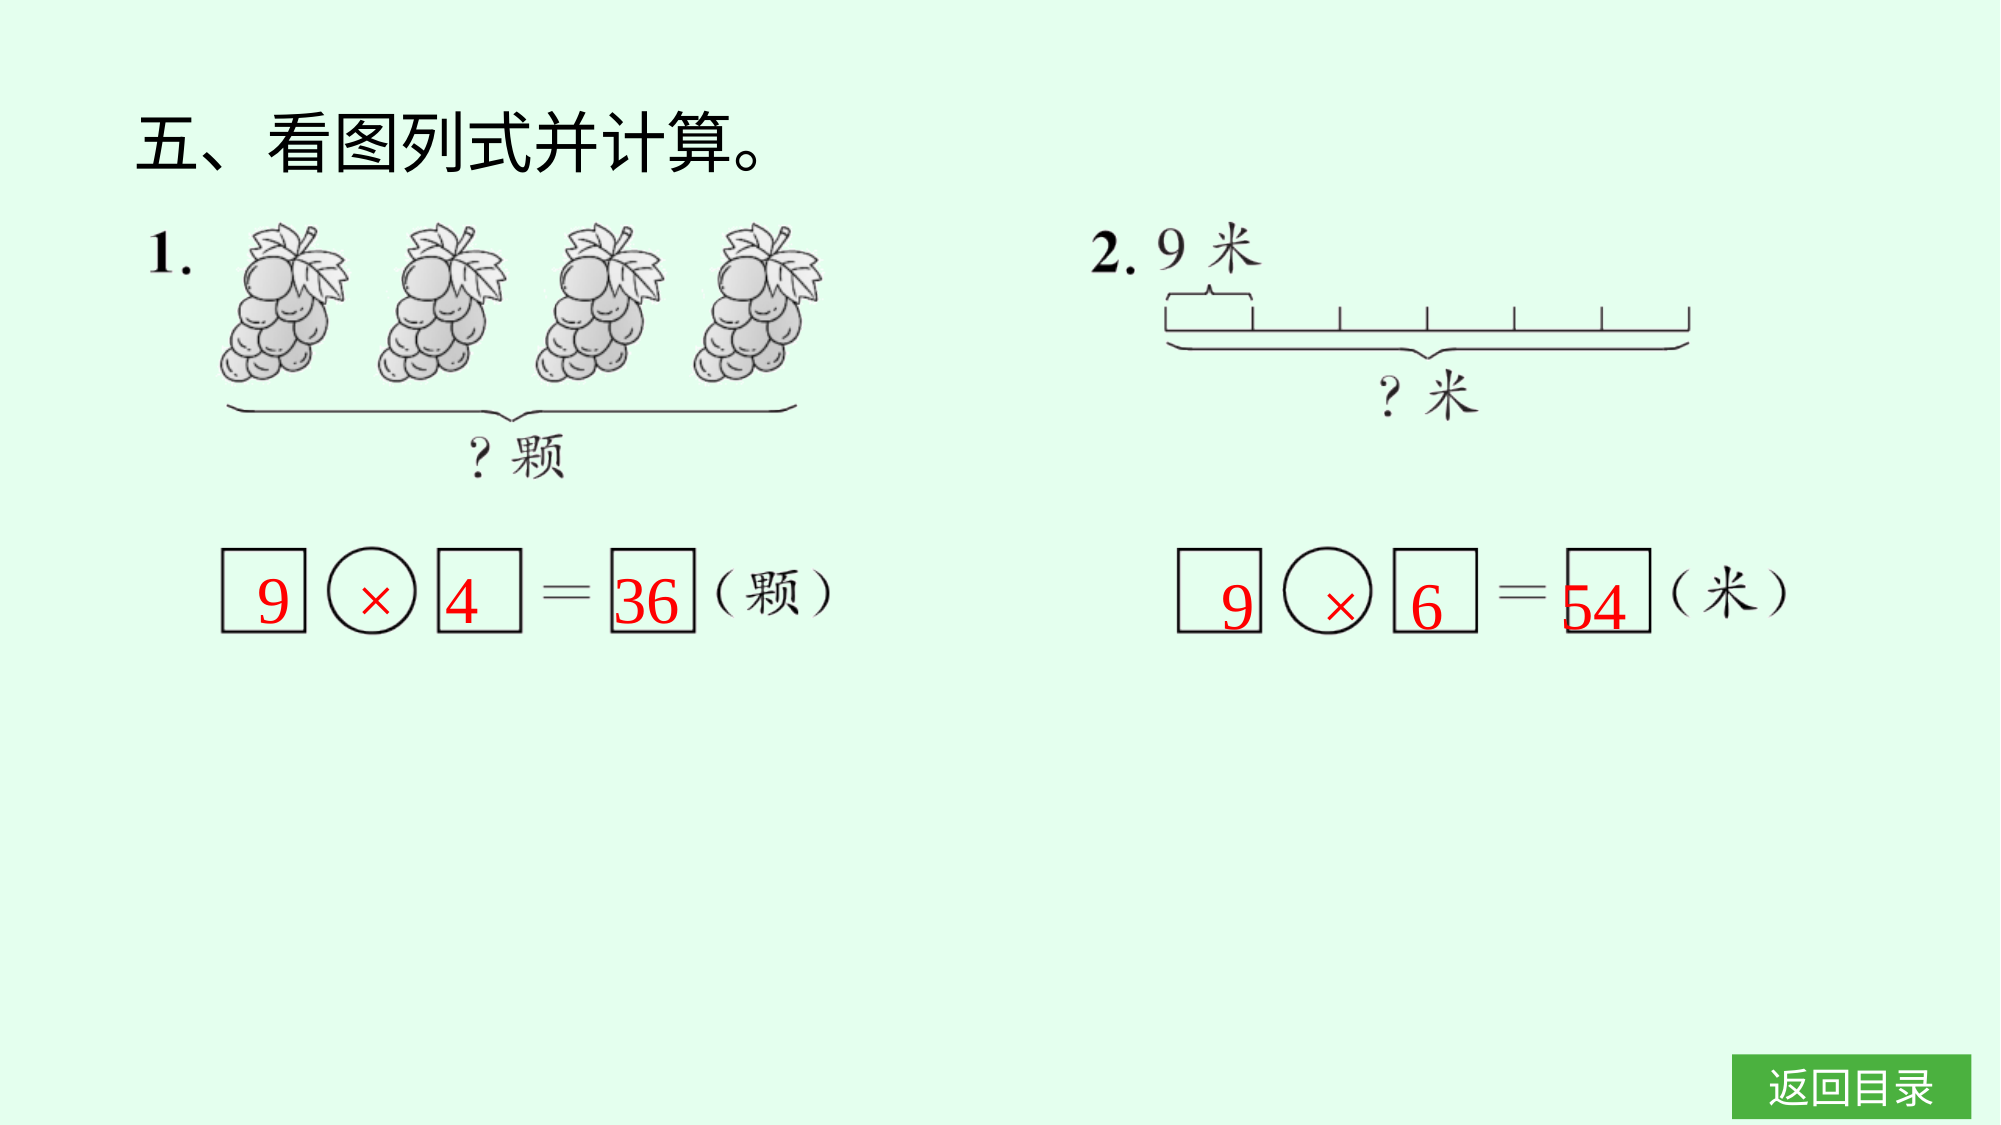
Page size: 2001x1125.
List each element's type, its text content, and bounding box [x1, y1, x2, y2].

picture [130, 189, 1841, 653]
text_box 五、看图列式并计算。 [118, 77, 831, 189]
